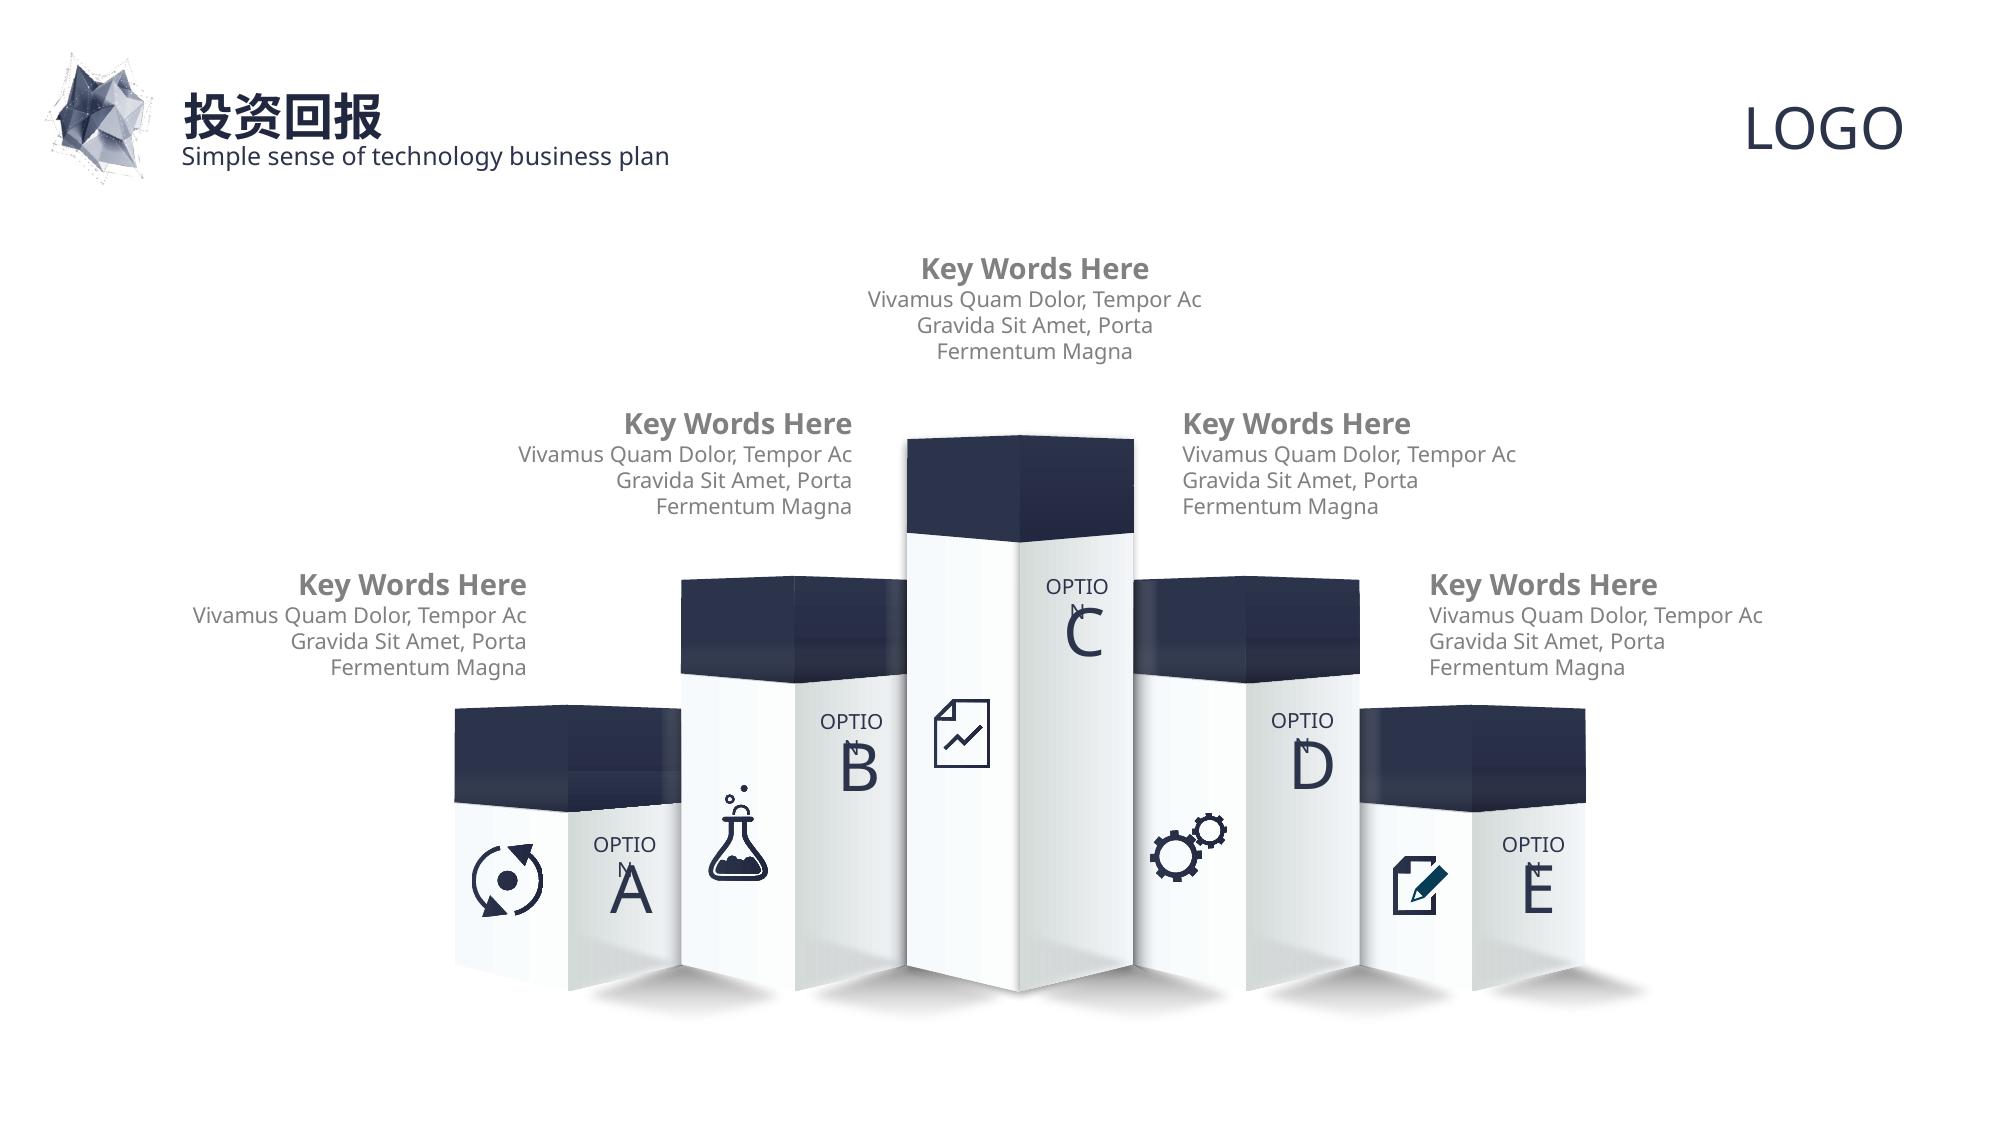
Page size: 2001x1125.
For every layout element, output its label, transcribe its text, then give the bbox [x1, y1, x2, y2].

text_box Key Words Here Vivamus Quam Dolor, Tempor Ac Gravida Sit Amet, Porta Fermentum Magna [1693, 524, 1799, 688]
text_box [454, 434, 1693, 1033]
text_box Key Words Here Vivamus Quam Dolor, Tempor Ac Gravida Sit Amet, Porta Fermentum Magna [157, 524, 454, 688]
text_box Key Words Here Vivamus Quam Dolor, Tempor Ac Gravida Sit Amet, Porta Fermentum Magna [843, 208, 1228, 372]
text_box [179, 70, 774, 175]
picture [0, 0, 188, 236]
text_box Key Words Here Vivamus Quam Dolor, Tempor Ac Gravida Sit Amet, Porta Fermentum Magna [1167, 363, 1552, 434]
text_box Key Words Here Vivamus Quam Dolor, Tempor Ac Gravida Sit Amet, Porta Fermentum Magna [483, 363, 868, 434]
